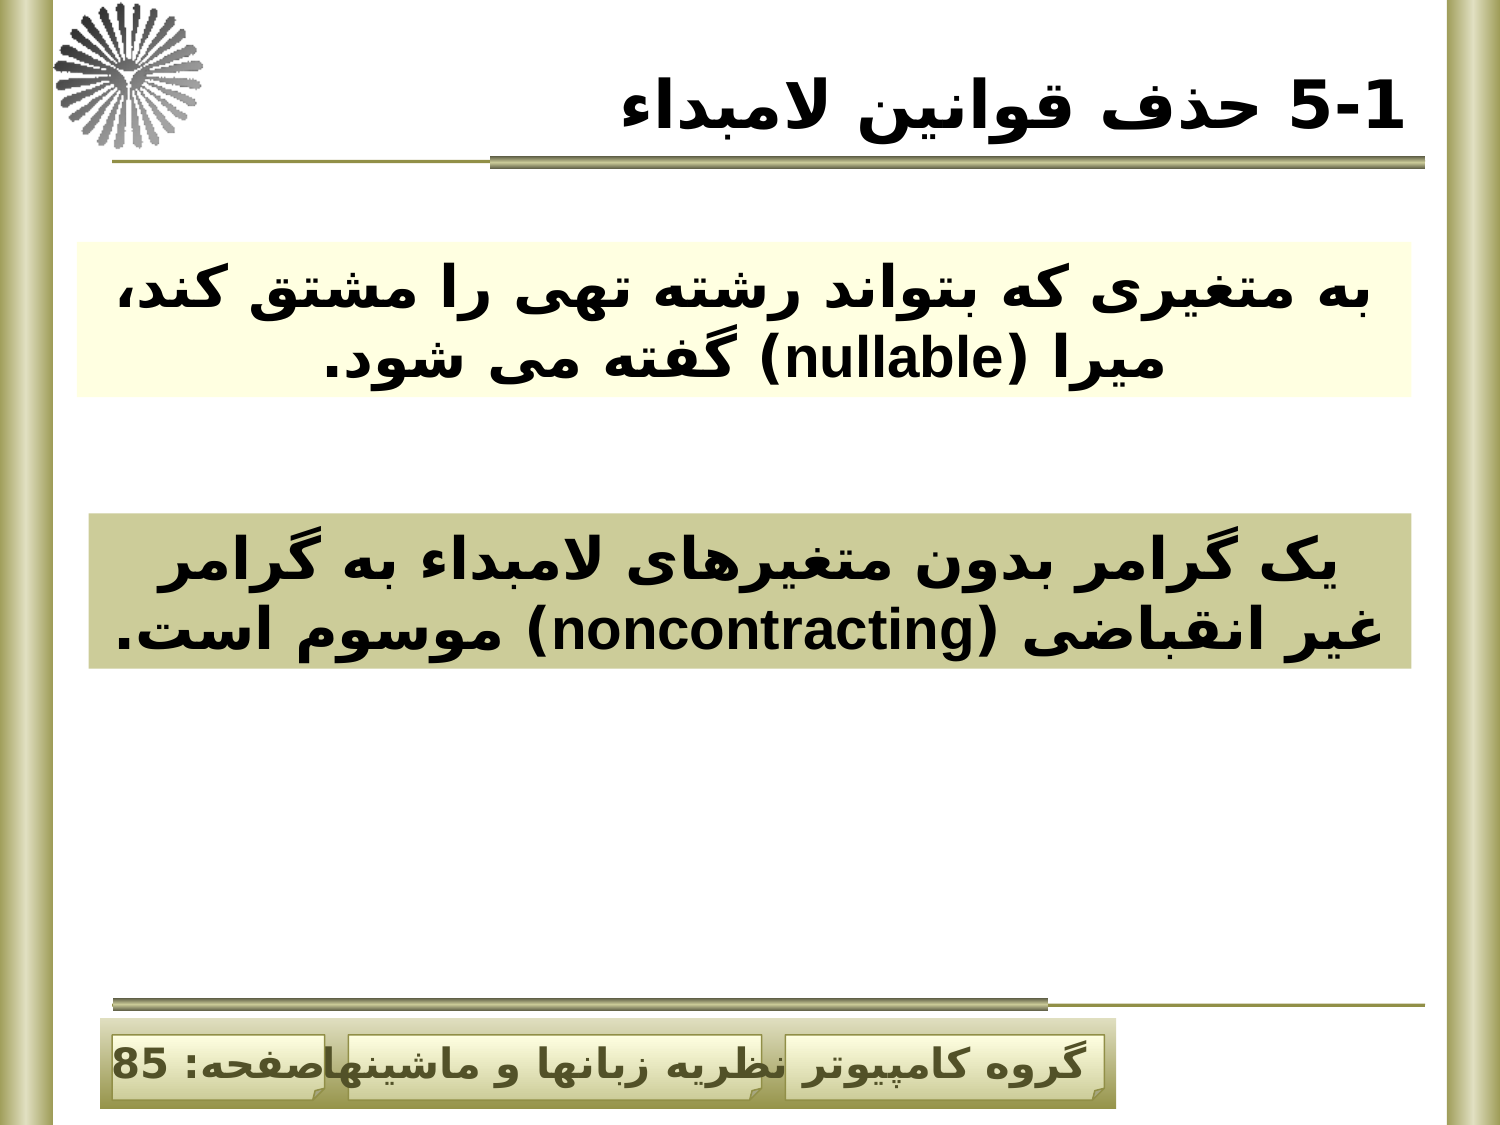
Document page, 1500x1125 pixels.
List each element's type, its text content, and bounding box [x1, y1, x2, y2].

text_box به متغیری که بتواند رشته تهی را مشتق کند، میرا (nullable) گفته می شود. [76, 241, 1412, 398]
text_box یک گرامر بدون متغیرهای لامبداء به گرامر غیر انقباضی (noncontracting) موسوم است. [88, 513, 1412, 669]
text_box 5-1 حذف قوانین لامبداء [218, 53, 1424, 150]
